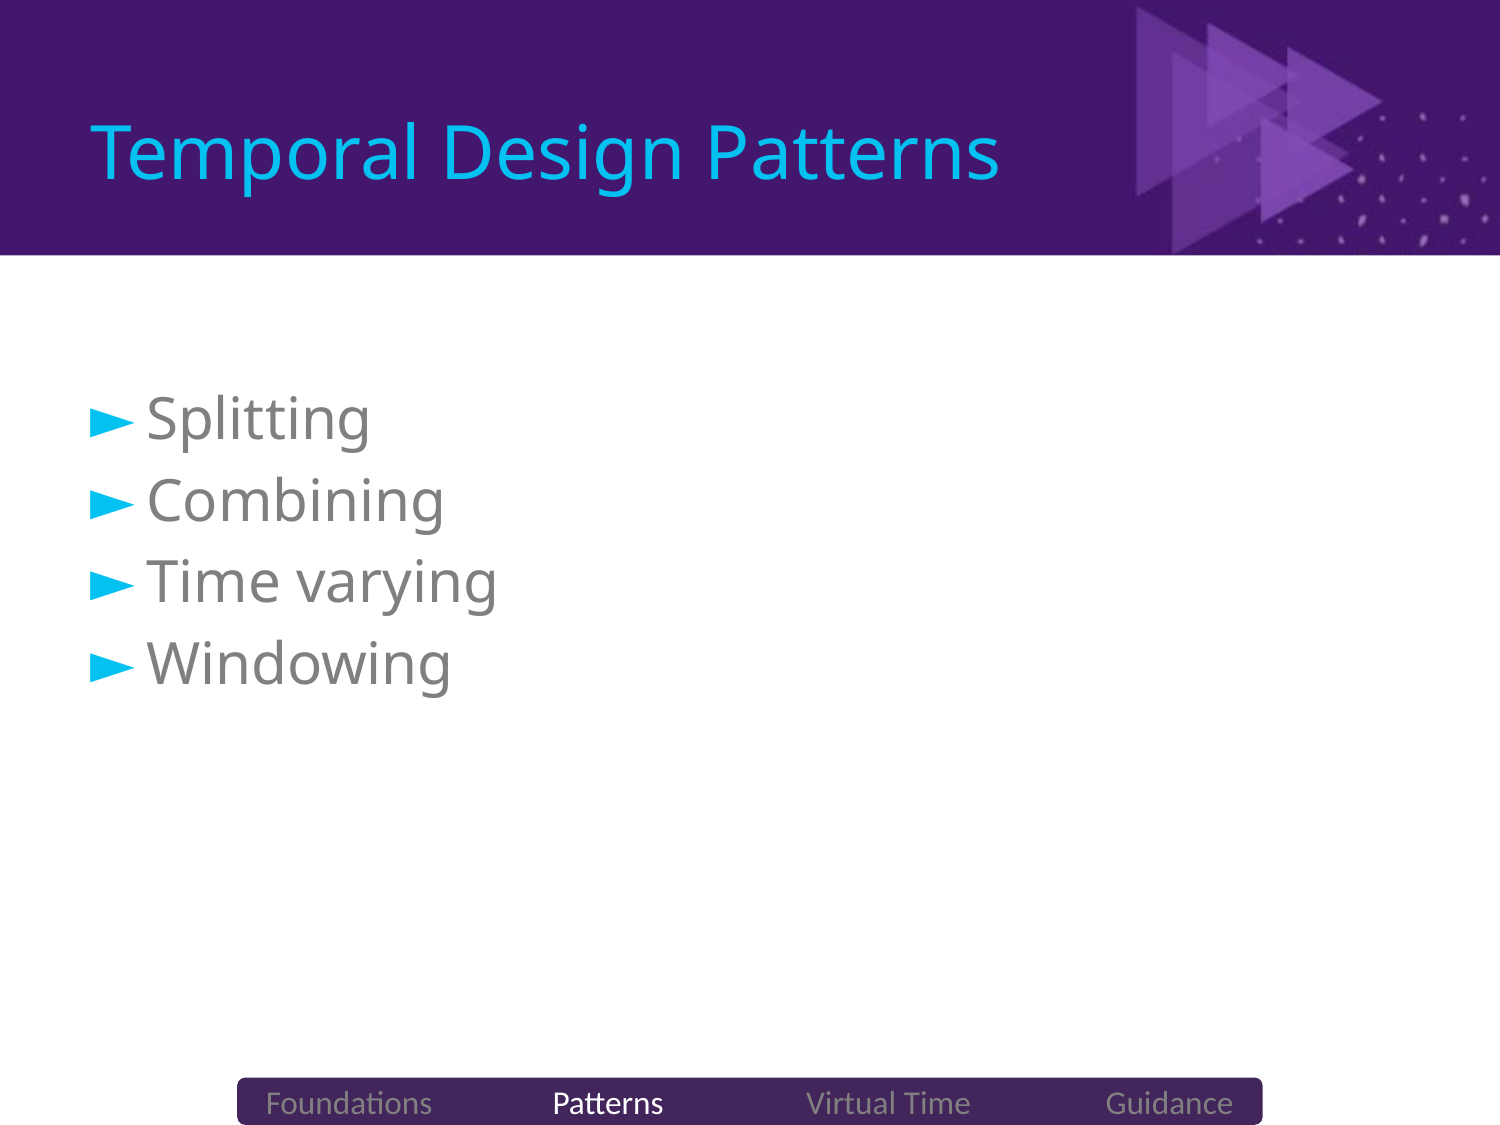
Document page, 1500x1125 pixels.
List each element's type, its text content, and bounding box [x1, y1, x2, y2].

picture [0, 0, 1500, 255]
text_box Foundations Patterns Virtual Time Guidance [235, 1075, 1265, 1125]
title Temporal Design Patterns [75, 56, 1425, 244]
list Splitting Combining Time varying Windowing [75, 373, 1425, 1005]
